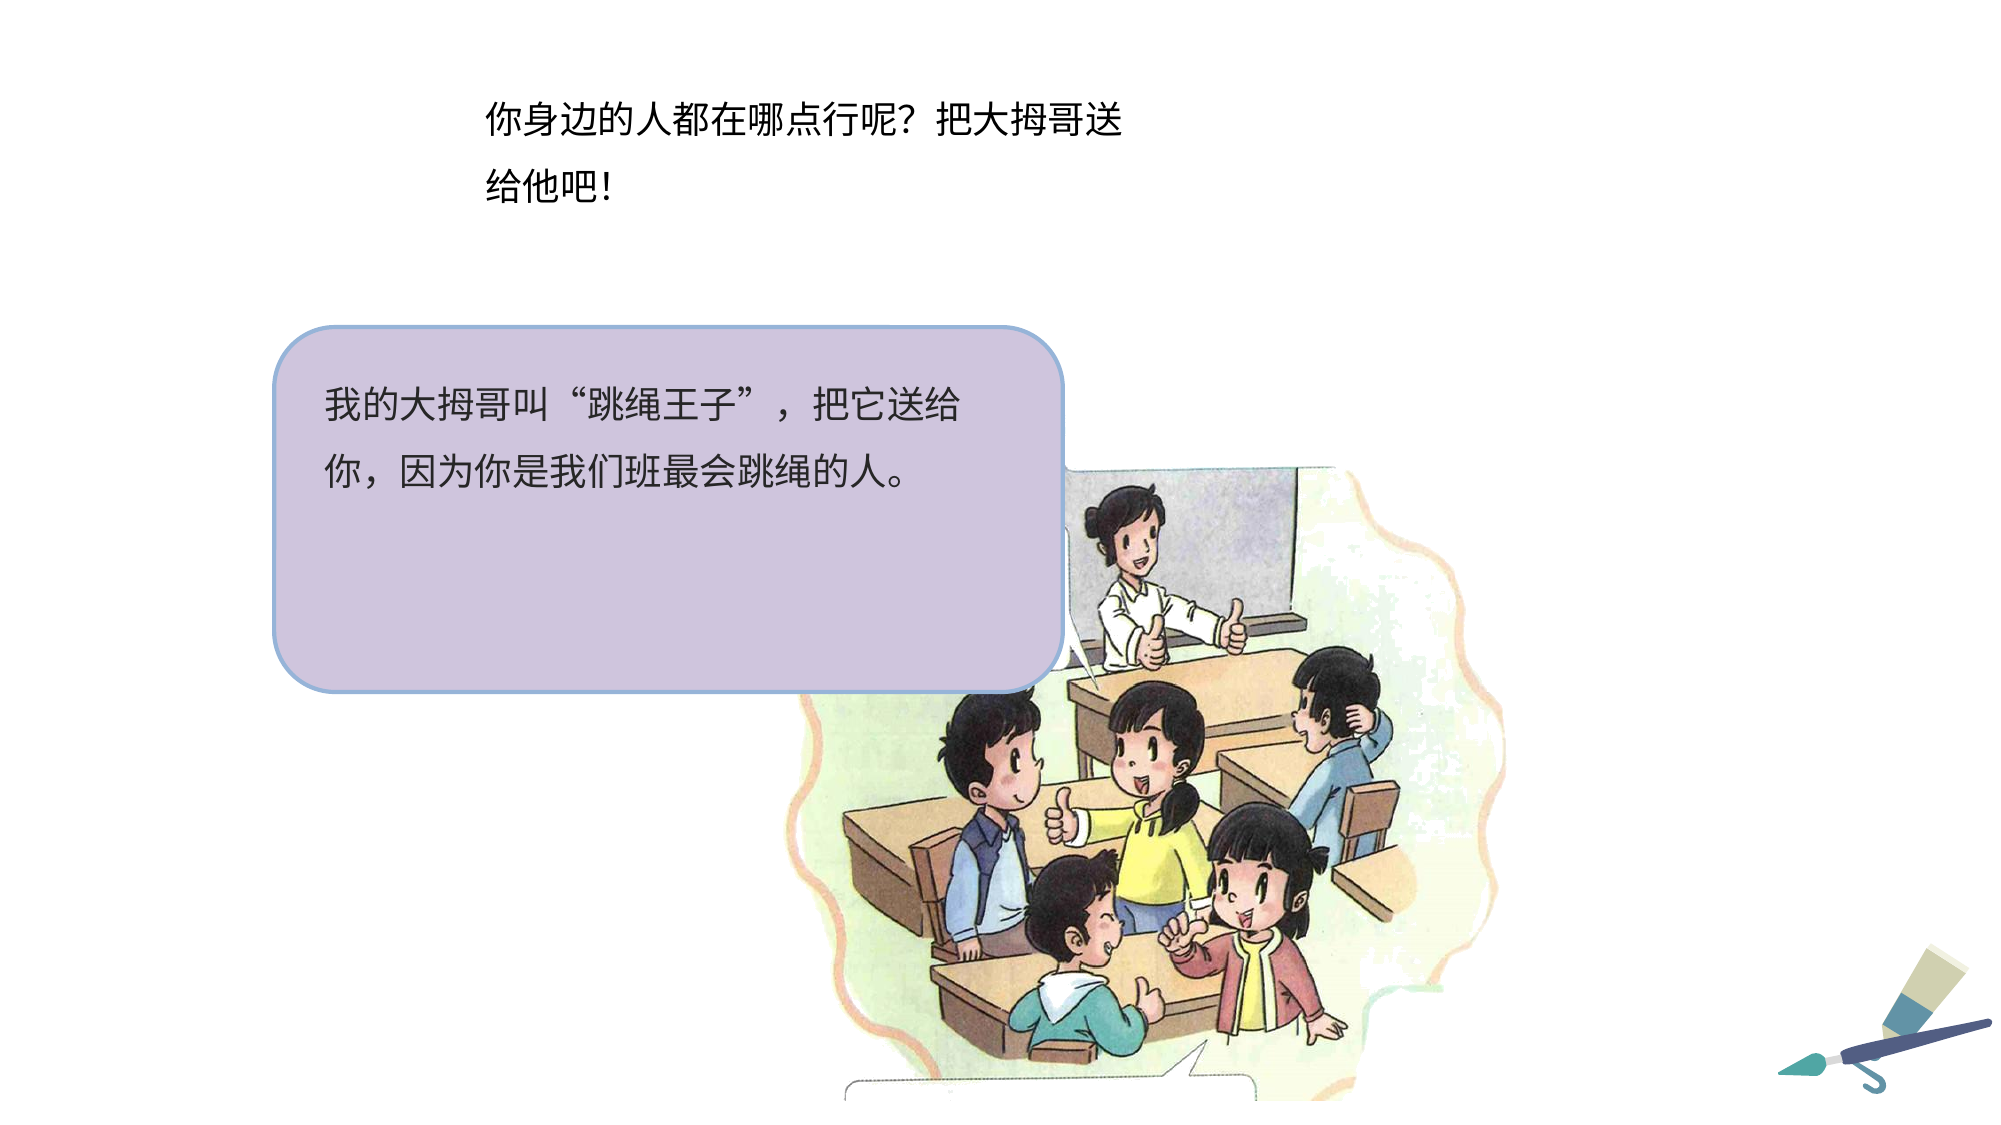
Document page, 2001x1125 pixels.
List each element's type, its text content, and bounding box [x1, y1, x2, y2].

text_box [274, 327, 1063, 693]
text_box 我的大拇哥叫“跳绳王子”，把它送给你，因为你是我们班最会跳绳的人。 [310, 350, 1016, 669]
text_box 你身边的人都在哪点行呢？把大拇哥送给他吧！ [470, 65, 1153, 298]
picture [735, 403, 1518, 1101]
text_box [1811, 945, 1974, 1125]
